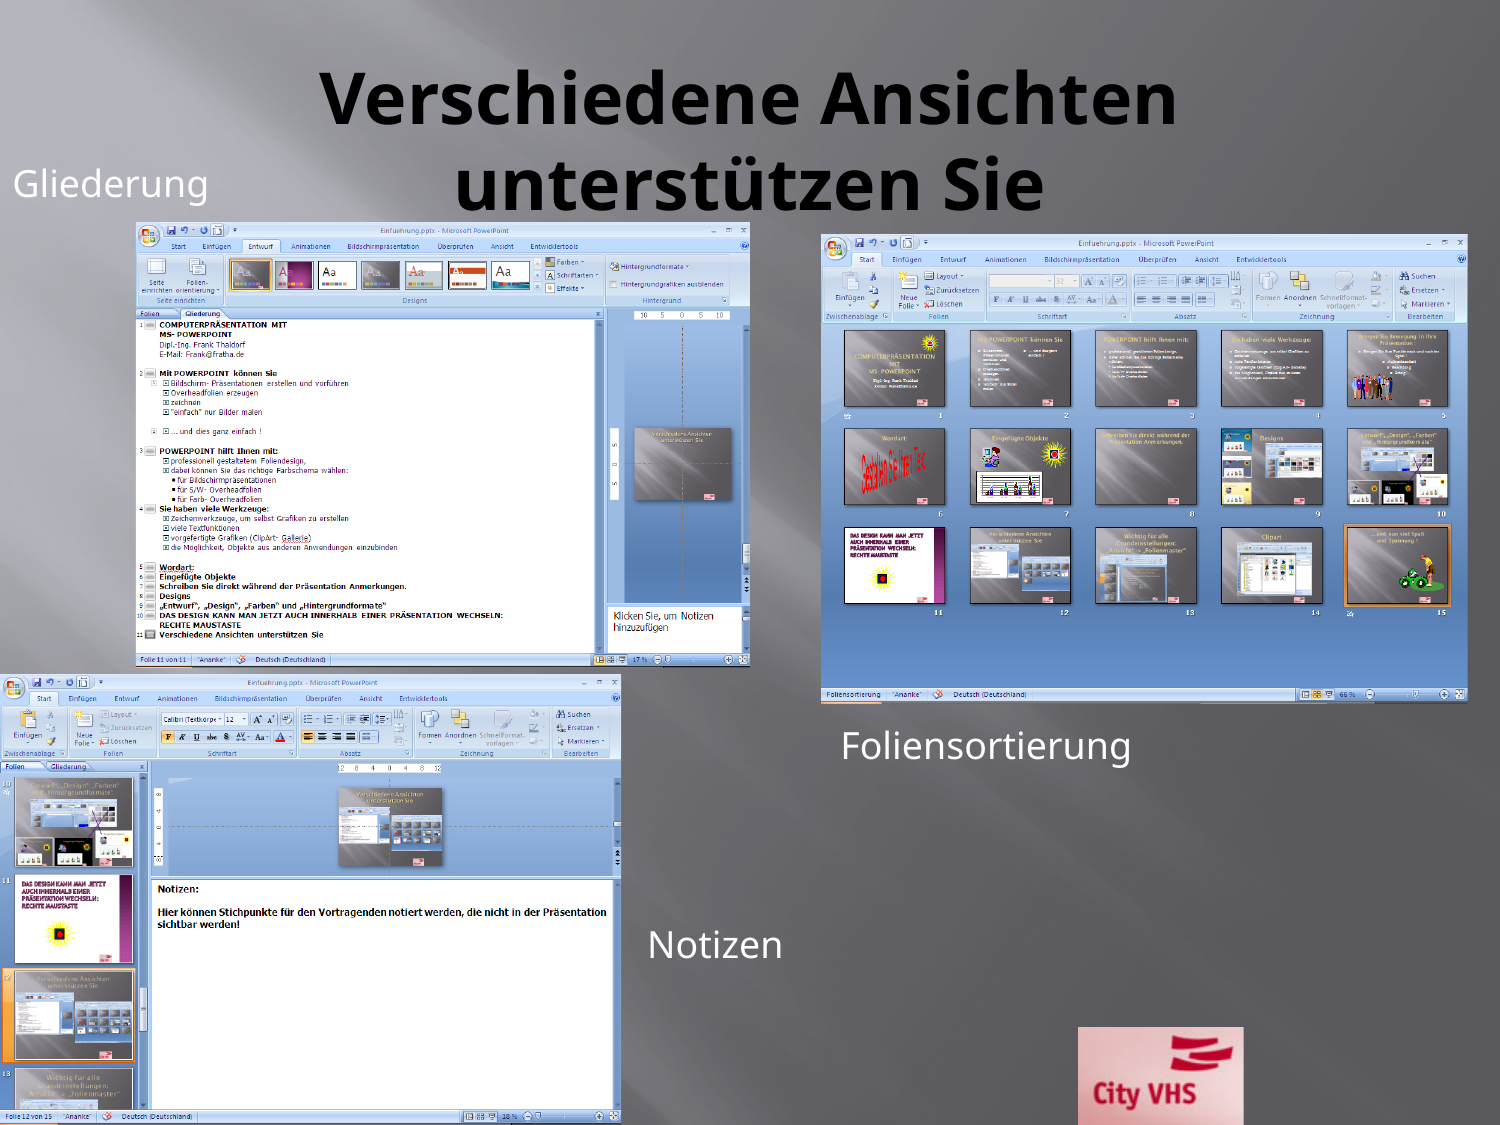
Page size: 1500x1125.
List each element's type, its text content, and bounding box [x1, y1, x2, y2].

picture [0, 674, 622, 1125]
picture [820, 234, 1468, 704]
text_box Gliederung [0, 152, 225, 213]
text_box Foliensortierung [825, 714, 1148, 775]
title Verschiedene Ansichten unterstützen Sie [75, 45, 1425, 233]
text_box Notizen [664, 913, 799, 974]
picture [1078, 1027, 1244, 1125]
picture [135, 222, 751, 669]
